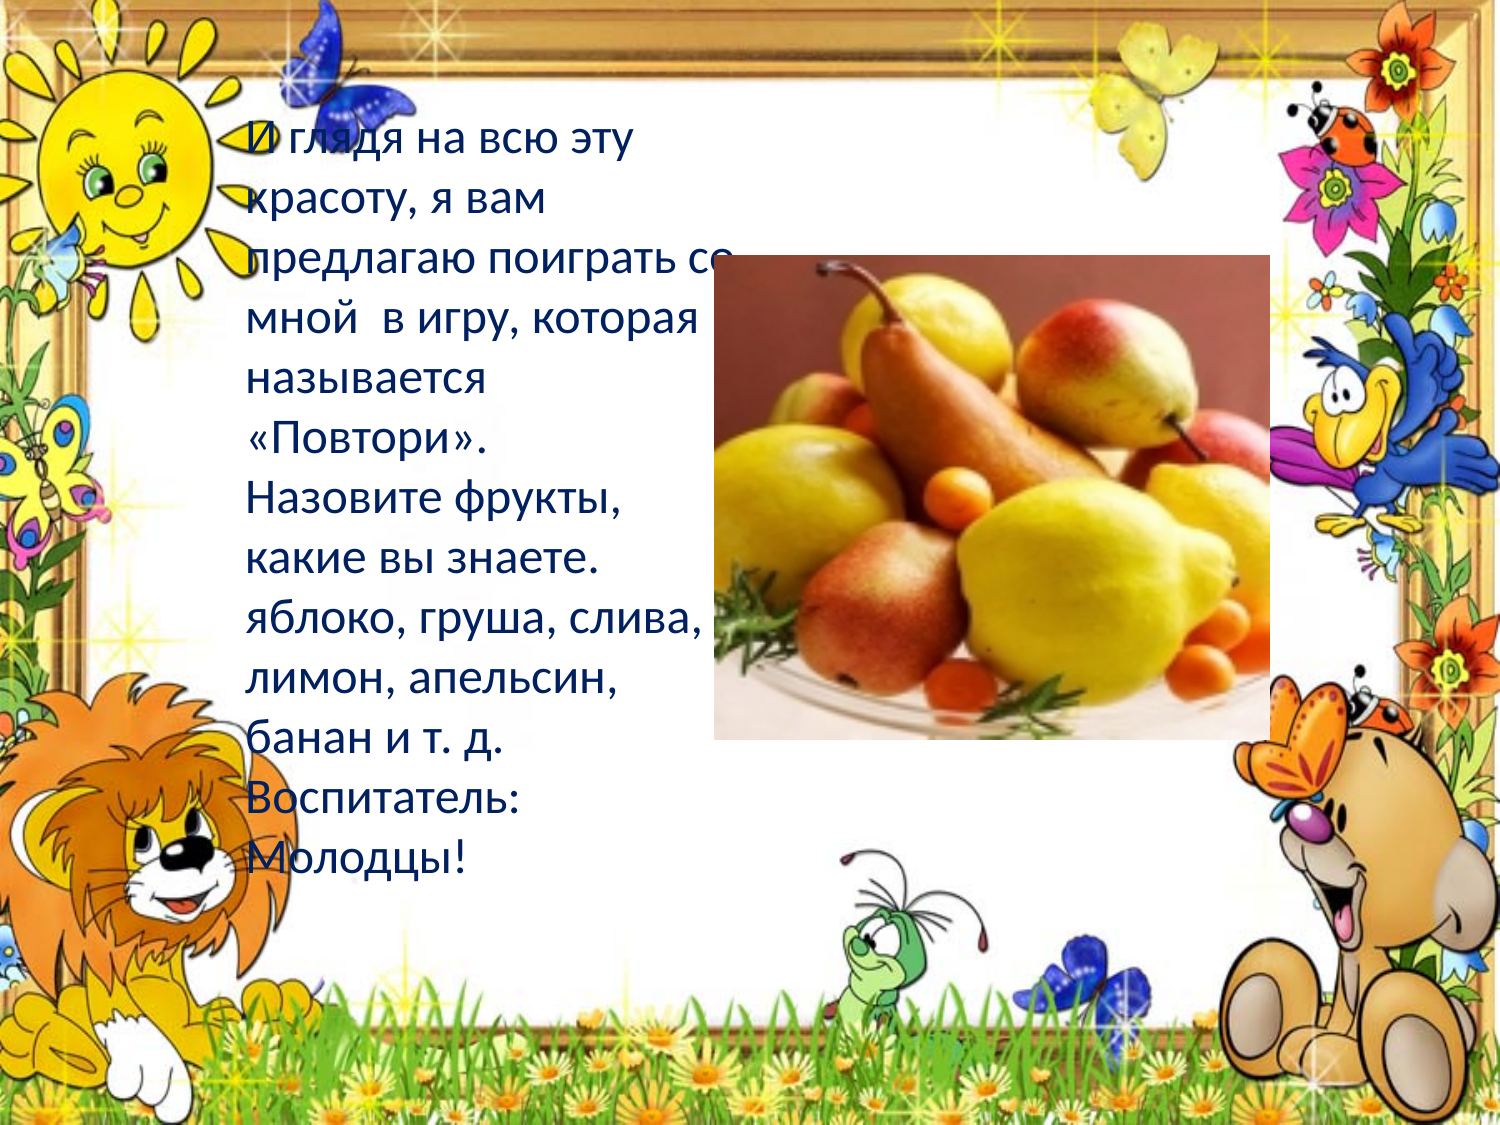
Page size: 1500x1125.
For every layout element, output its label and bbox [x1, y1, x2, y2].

picture [714, 255, 1270, 740]
list [0, 0, 1500, 1125]
